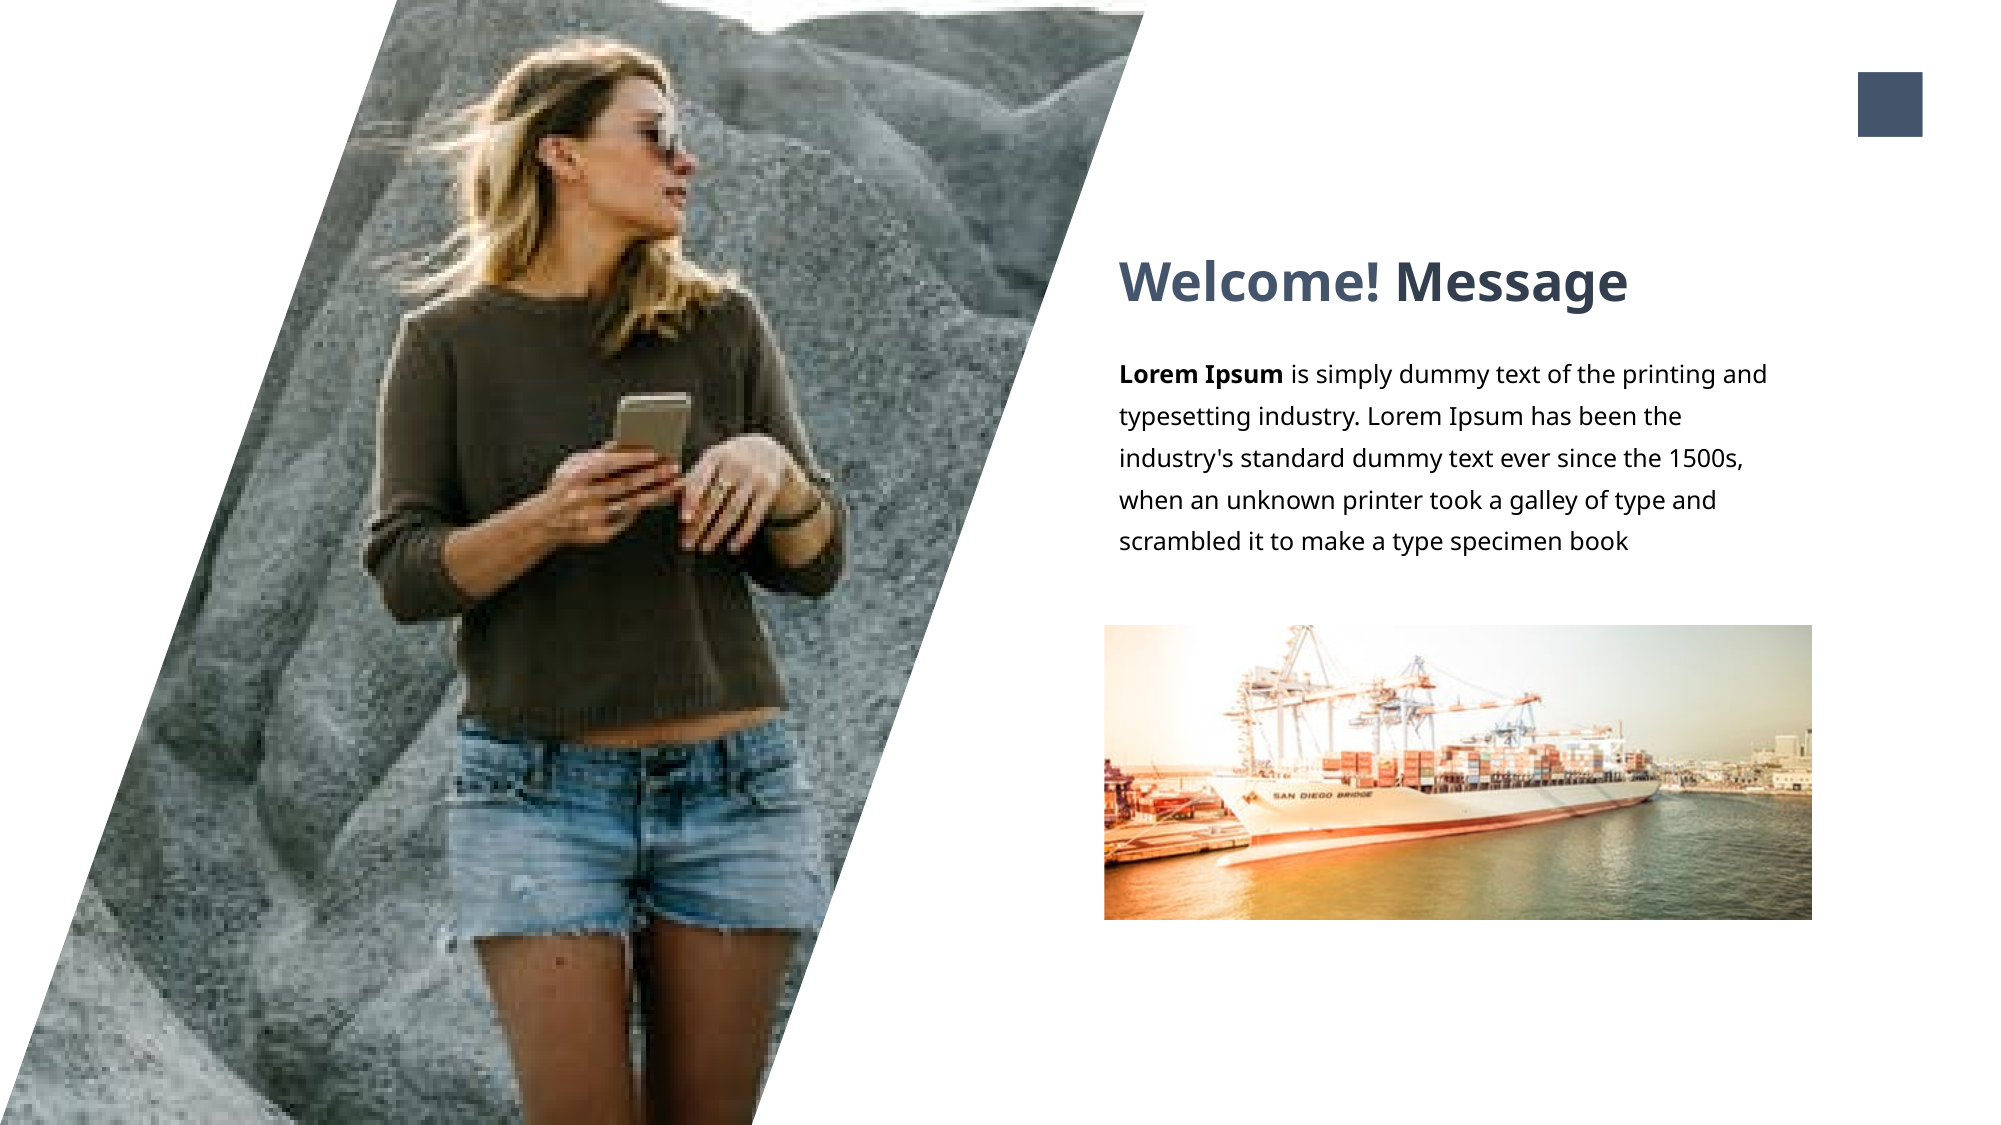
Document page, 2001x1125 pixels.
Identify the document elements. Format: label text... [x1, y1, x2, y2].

text_box Lorem Ipsum is simply dummy text of the printing and typesetting industry. Lorem Ipsum has been the industry's standard dummy text ever since the 1500s, when an unknown printer took a galley of type and scrambled it to make a type specimen book [1149, 339, 1812, 564]
title Welcome! Message [1149, 228, 1735, 339]
picture [0, 0, 1812, 1125]
text_box [1857, 71, 1924, 78]
slide_number 2 [1854, 78, 1927, 130]
text_box [1857, 130, 1924, 138]
